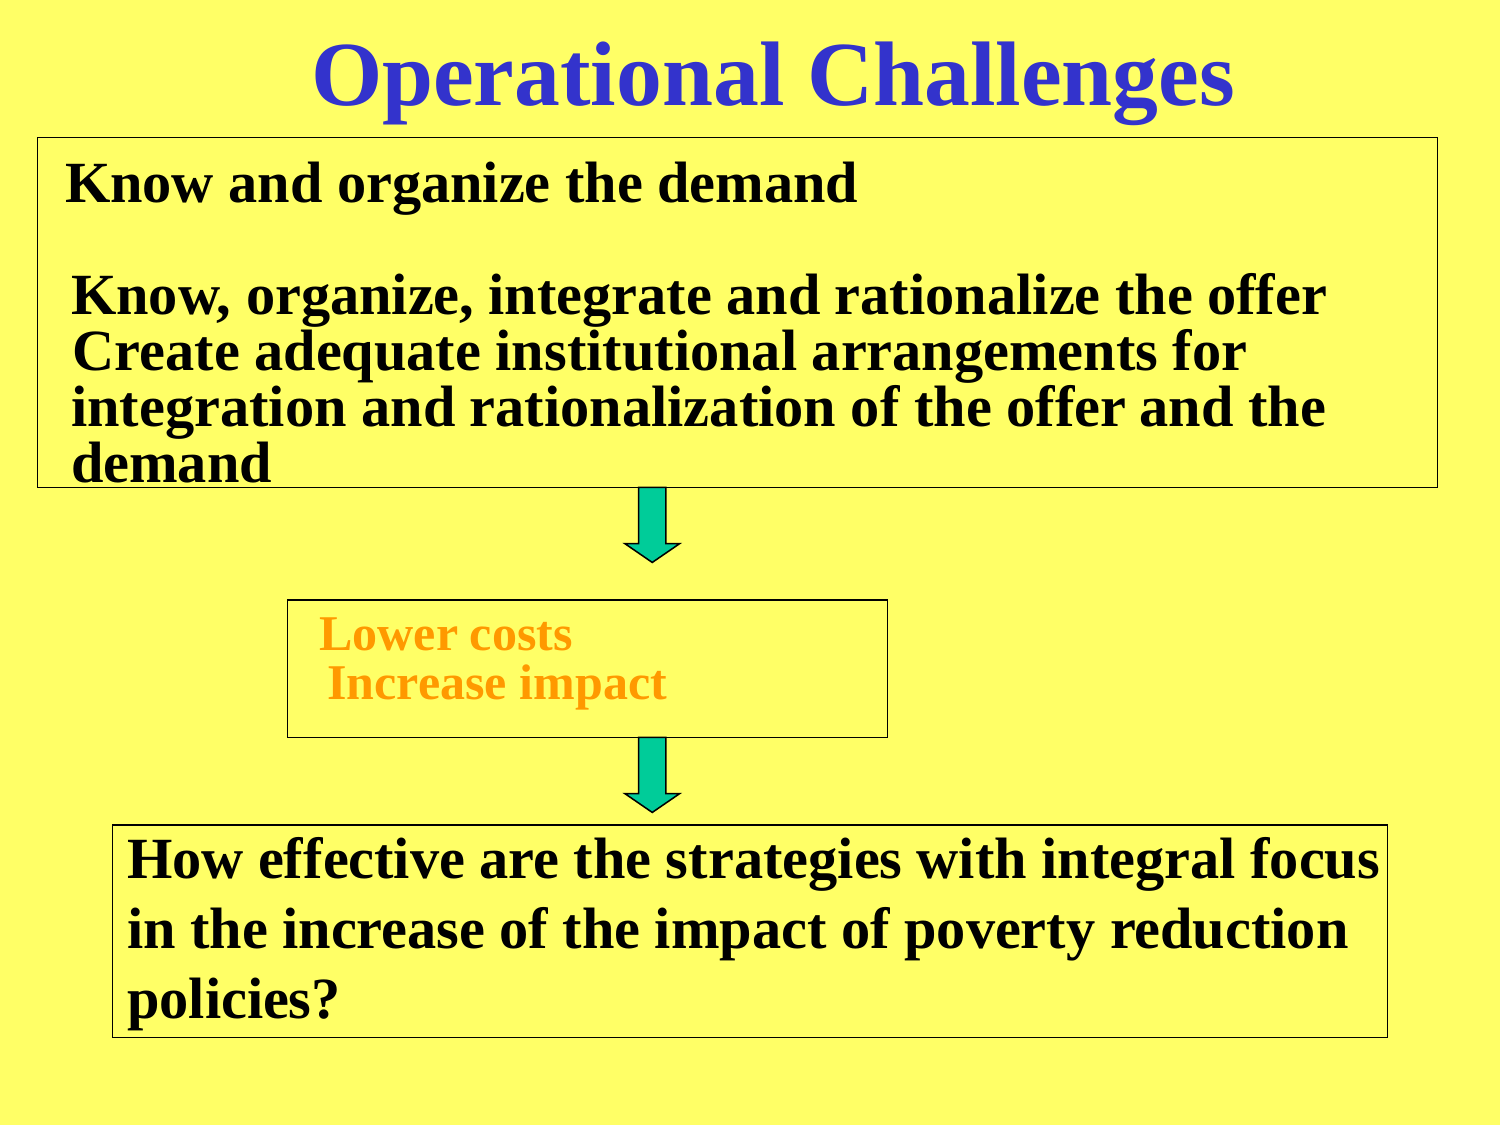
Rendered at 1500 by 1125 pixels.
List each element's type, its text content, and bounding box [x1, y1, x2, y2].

list Know and organize the demand Know, organize, integrate and rationalize the offer Create adequate institutional arrangements for integration and rationalization of the offer and the demand Lower costs Increase impact [0, 149, 1500, 763]
text_box [624, 737, 680, 813]
text_box [624, 487, 680, 563]
text_box [112, 824, 1388, 1038]
text_box [37, 137, 1438, 488]
title Operational Challenges [124, 0, 1401, 137]
text_box How effective are the strategies with integral focus in the increase of the impact of poverty reduction policies? [112, 812, 1450, 1038]
text_box [287, 599, 888, 738]
